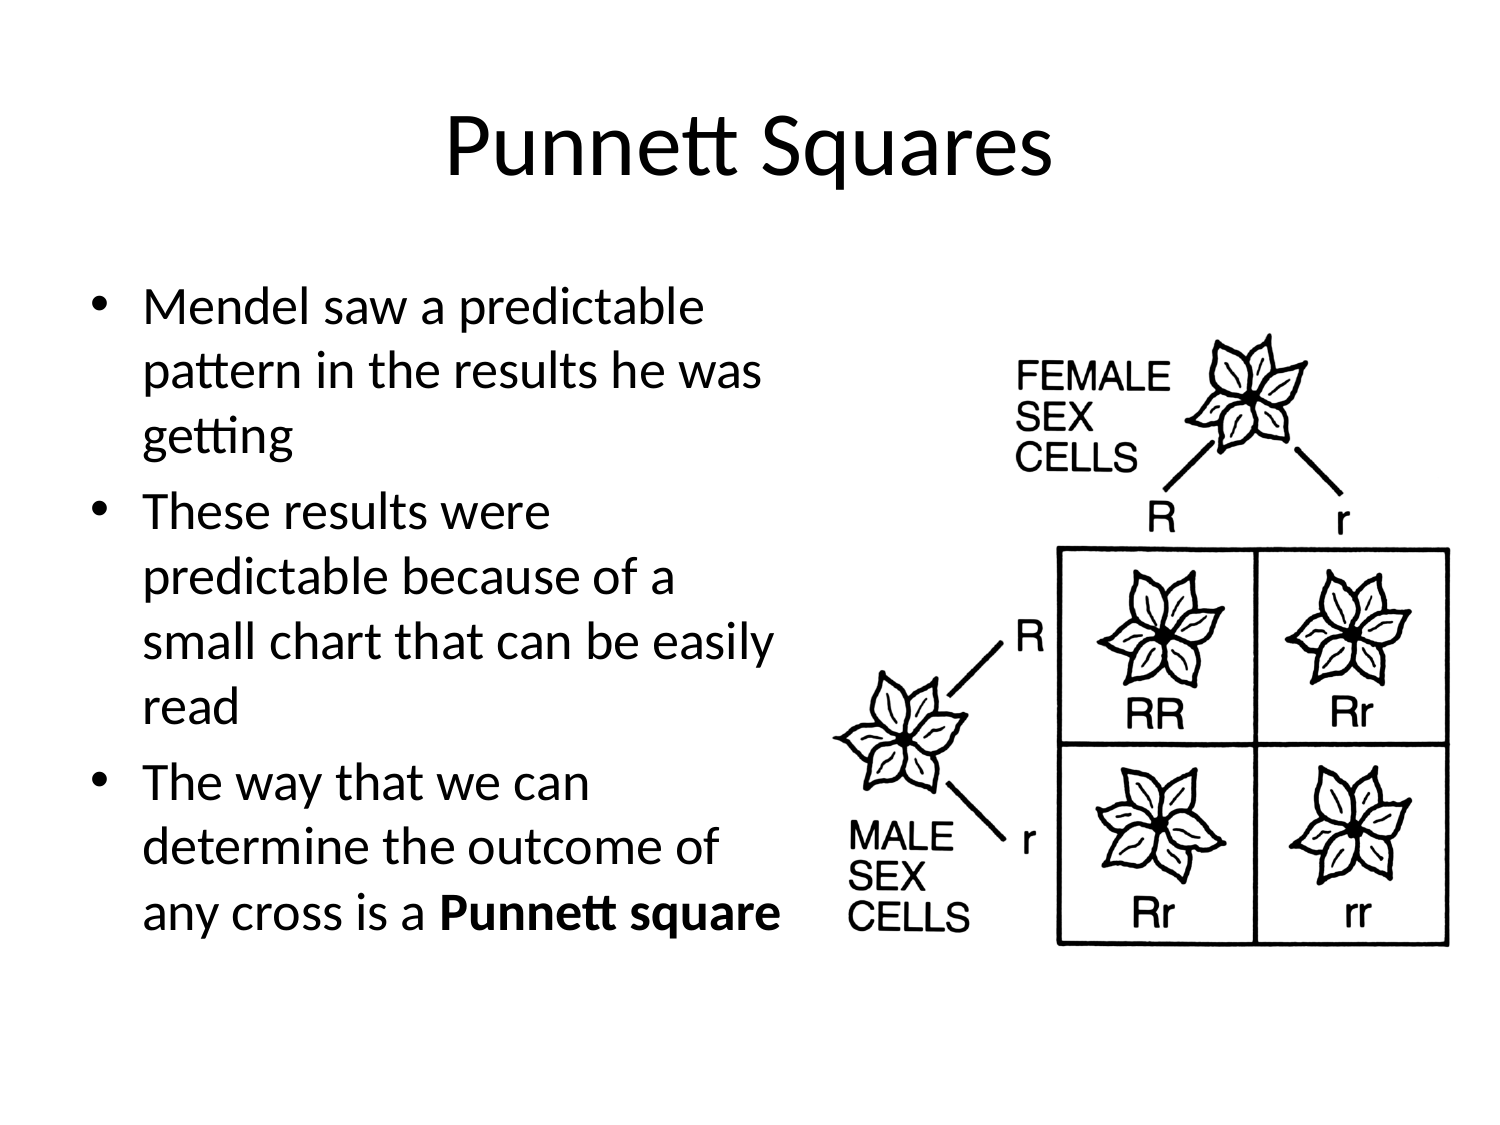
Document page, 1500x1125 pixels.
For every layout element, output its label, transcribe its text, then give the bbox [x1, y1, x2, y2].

list Mendel saw a predictable pattern in the results he was getting These results were predictable because of a small chart that can be easily read The way that we can determine the outcome of any cross is a Punnett square [75, 262, 800, 1005]
title Punnett Squares [75, 45, 1425, 233]
picture [824, 324, 1458, 954]
